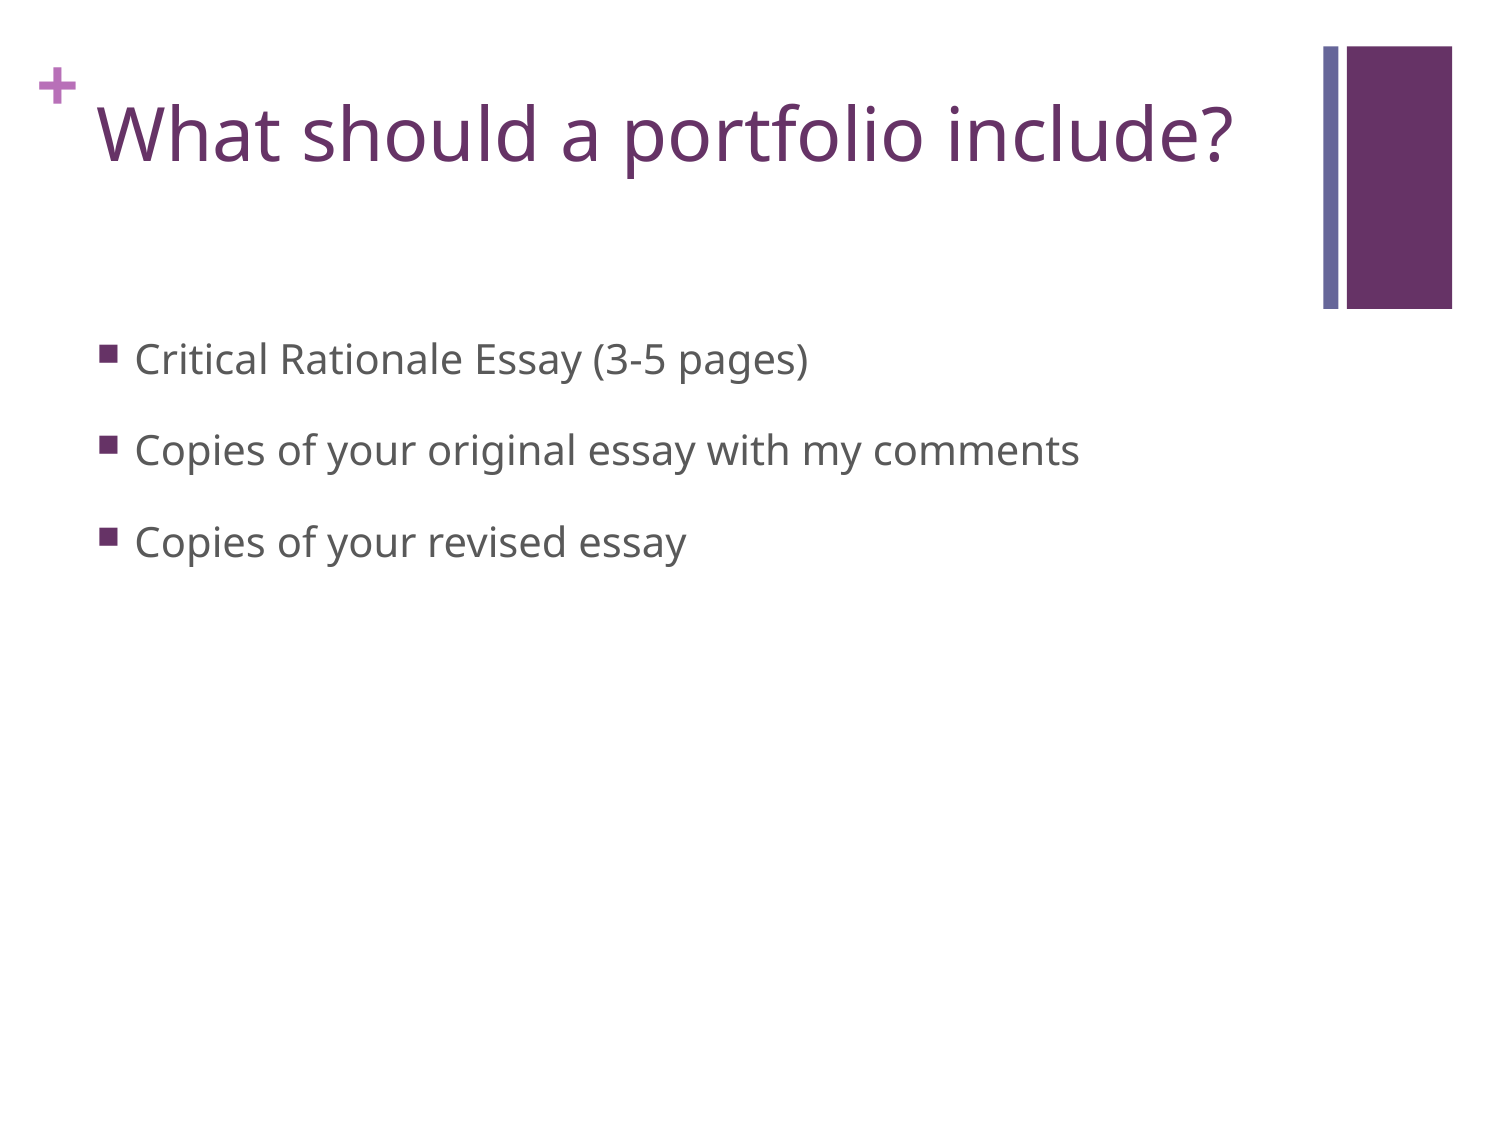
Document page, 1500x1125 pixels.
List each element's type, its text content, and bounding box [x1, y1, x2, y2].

title What should a portfolio include? [81, 79, 1322, 263]
list Critical Rationale Essay (3-5 pages) Copies of your original essay with my comments Copies of your revised essay [81, 324, 1322, 1005]
